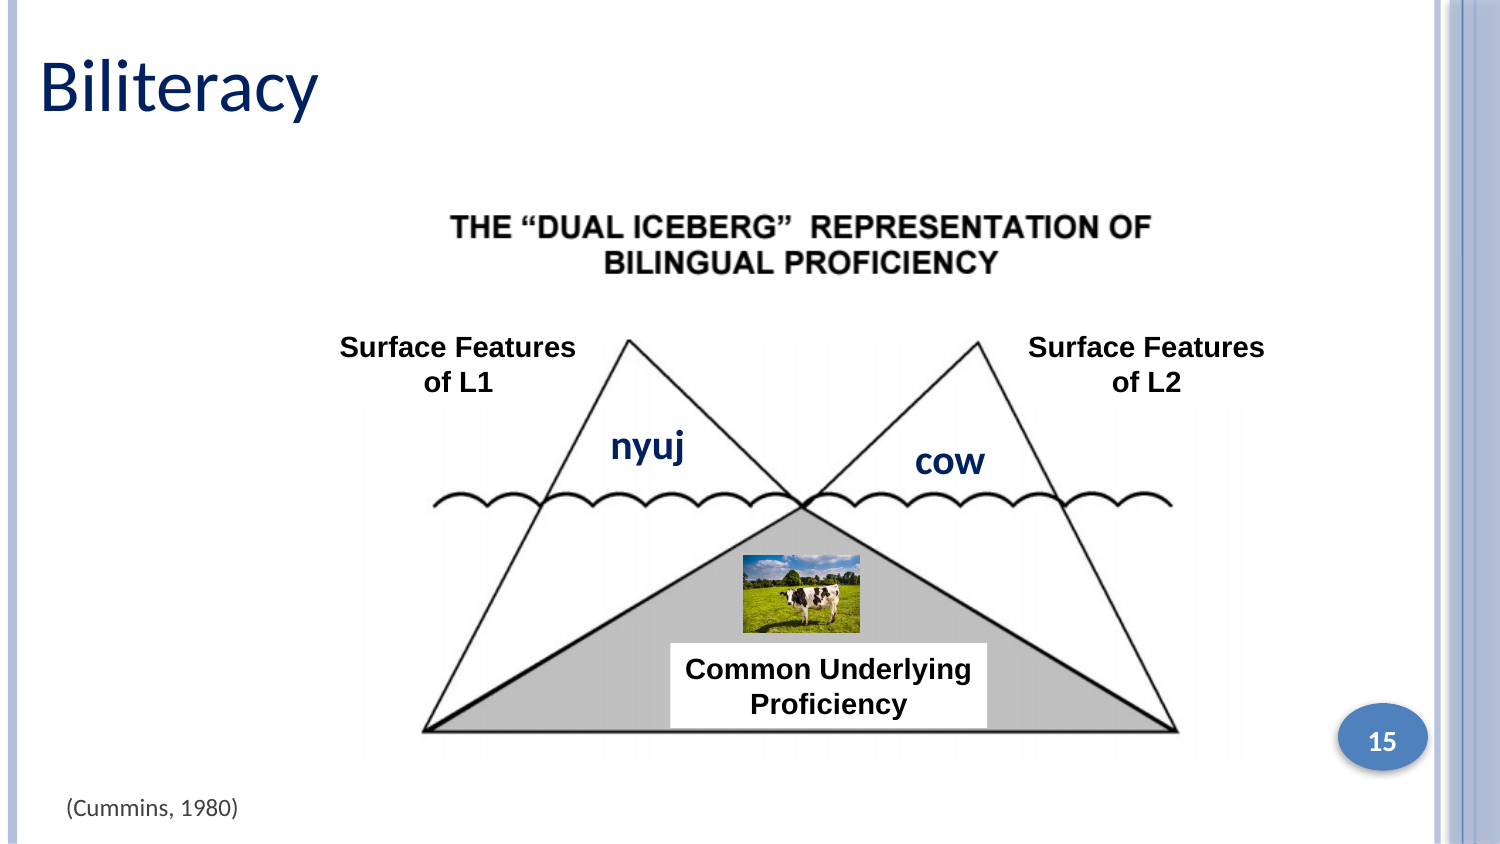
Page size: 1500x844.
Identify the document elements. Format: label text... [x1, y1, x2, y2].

slide_number 15 [1337, 707, 1428, 772]
text_box Biliteracy [24, 31, 1423, 135]
picture [323, 183, 1273, 765]
text_box (Cummins, 1980) [51, 784, 254, 830]
